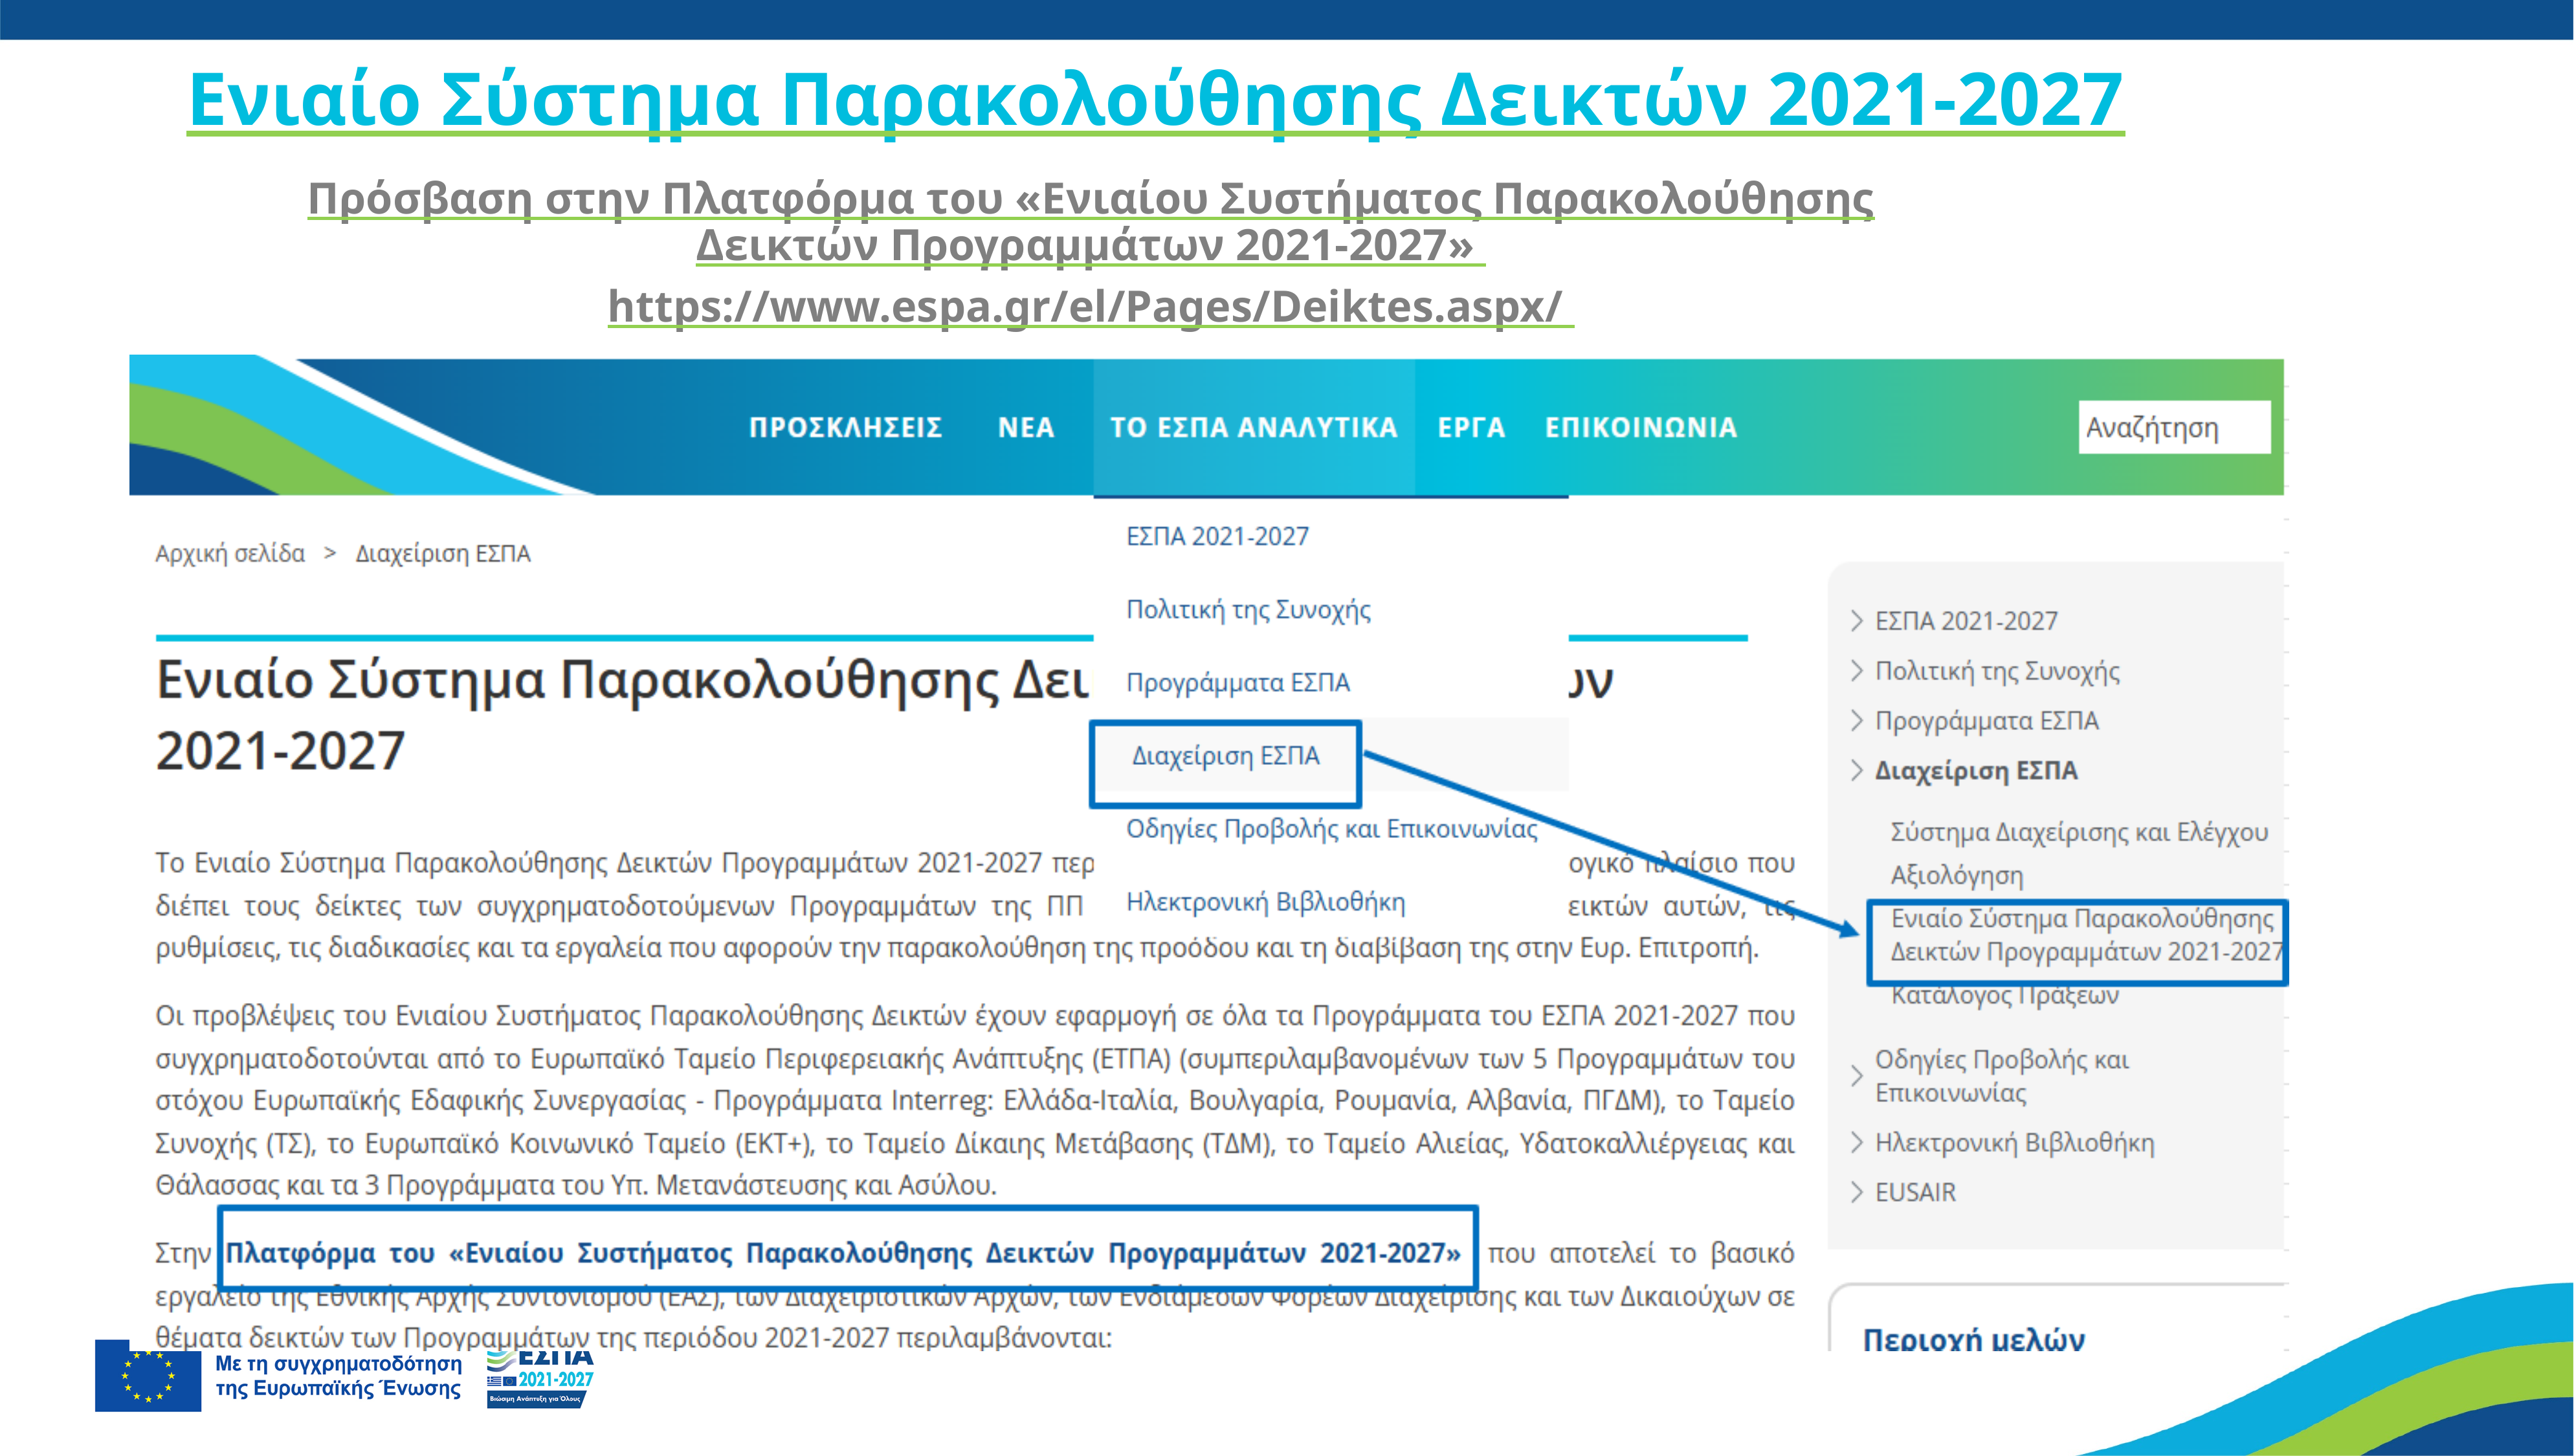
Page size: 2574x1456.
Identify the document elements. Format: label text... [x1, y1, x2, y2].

picture [2087, 1341, 2573, 1456]
text_box Πρόσβαση στην Πλατφόρμα του «Ενιαίου Συστήματος Παρακολούθησης Δεικτών Προγραμμάτων 2021-2027» https://www.espa.gr/el/Pages/Deiktes.aspx/ [208, 171, 1974, 336]
text_box Ενιαίο Σύστημα Παρακολούθησης Δεικτών 2021-2027 [177, 46, 2397, 158]
picture [0, 0, 2573, 1456]
